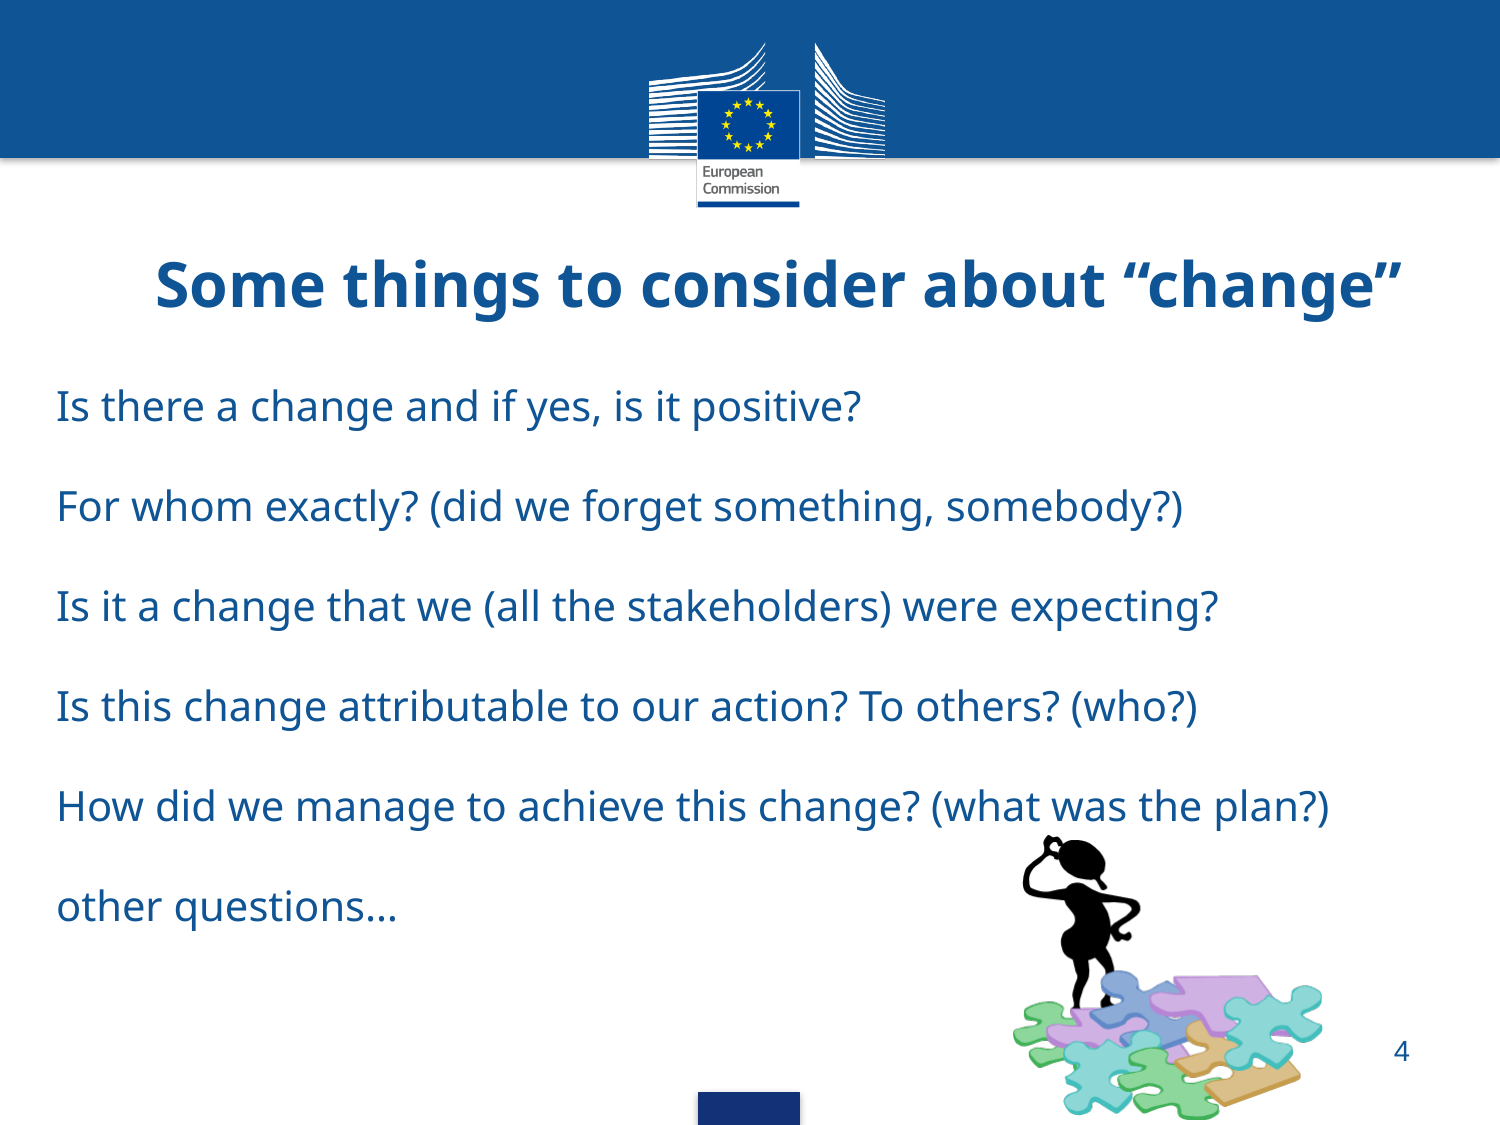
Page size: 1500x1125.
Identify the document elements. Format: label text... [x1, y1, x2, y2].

text_box Is there a change and if yes, is it positive? For whom exactly? (did we forget something, somebody?) Is it a change that we (all the stakeholders) were expecting? Is this change attributable to our action? To others? (who?) How did we manage to achieve this change? (what was the plan?) other questions… [41, 372, 1459, 937]
picture [649, 42, 885, 208]
title Some things to consider about “change” [0, 232, 1500, 373]
picture [1012, 834, 1325, 1122]
slide_number 4 [1330, 1024, 1426, 1103]
